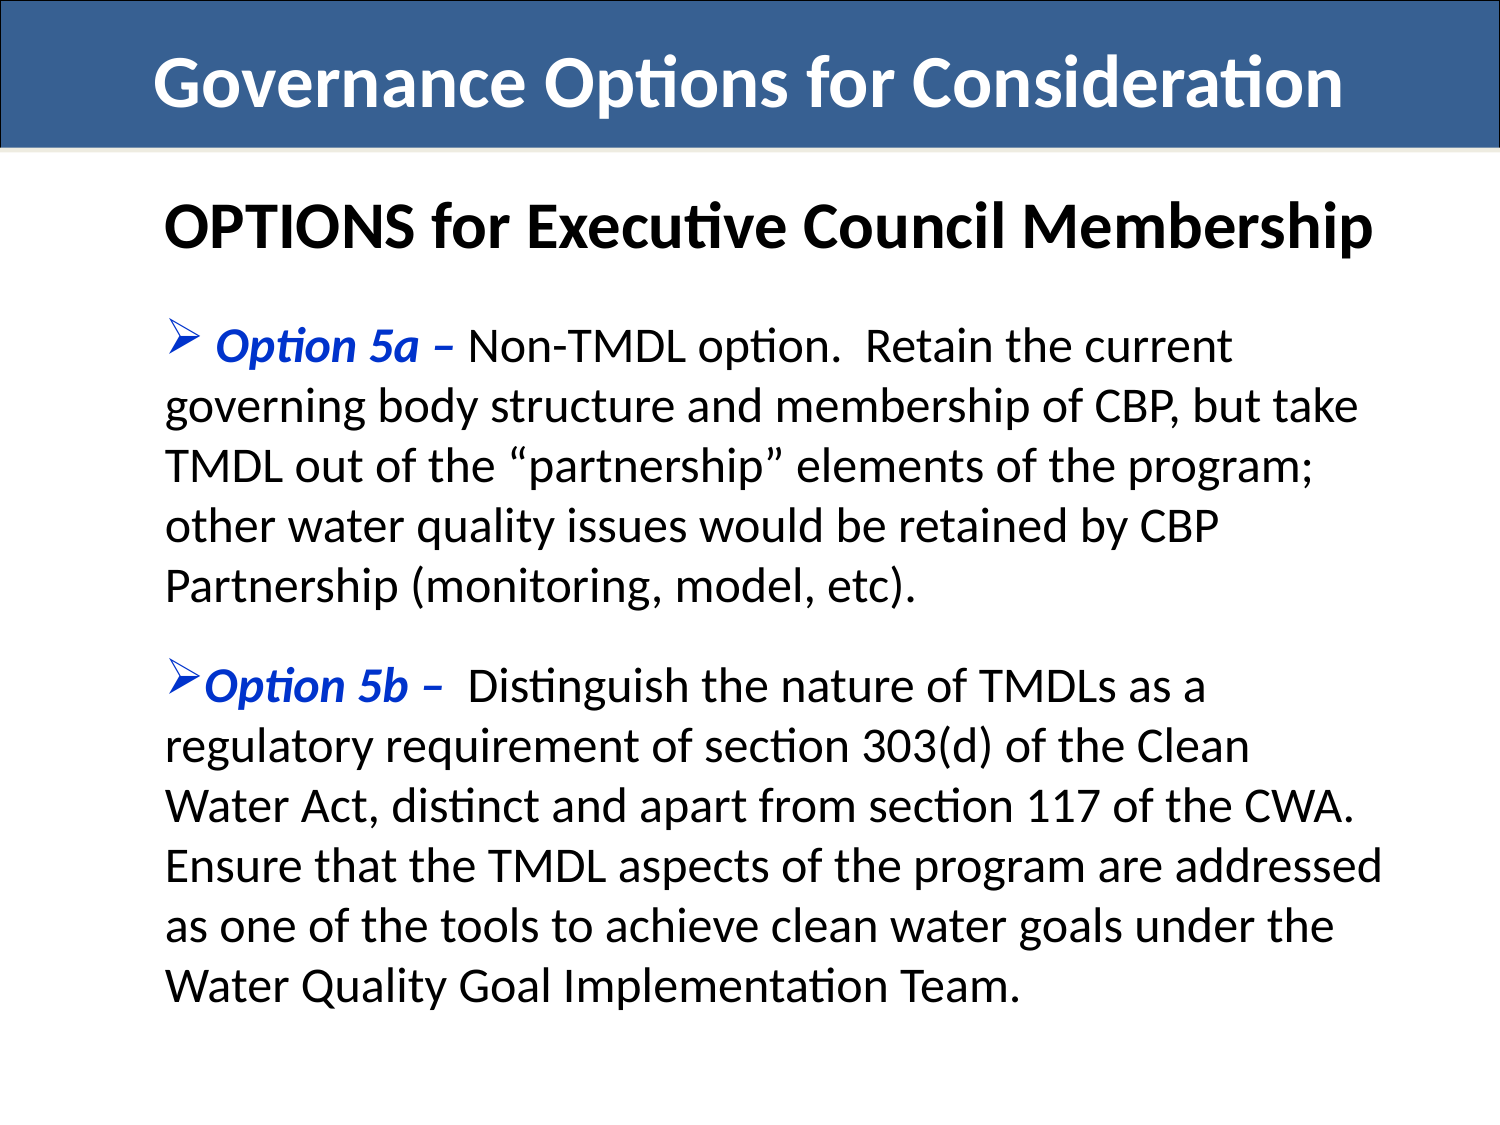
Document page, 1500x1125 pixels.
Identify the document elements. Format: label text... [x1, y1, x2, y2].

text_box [0, 0, 1500, 151]
text_box OPTIONS for Executive Council Membership Option 5a – Non-TMDL option. Retain the current governing body structure and membership of CBP, but take TMDL out of the “partnership” elements of the program; other water quality issues would be retained by CBP Partnership (monitoring, model, etc). Option 5b – Distinguish the nature of TMDLs as a regulatory requirement of section 303(d) of the Clean Water Act, distinct and apart from section 117 of the CWA. Ensure that the TMDL aspects of the program are addressed as one of the tools to achieve clean water goals under the Water Quality Goal Implementation Team. [150, 174, 1400, 975]
